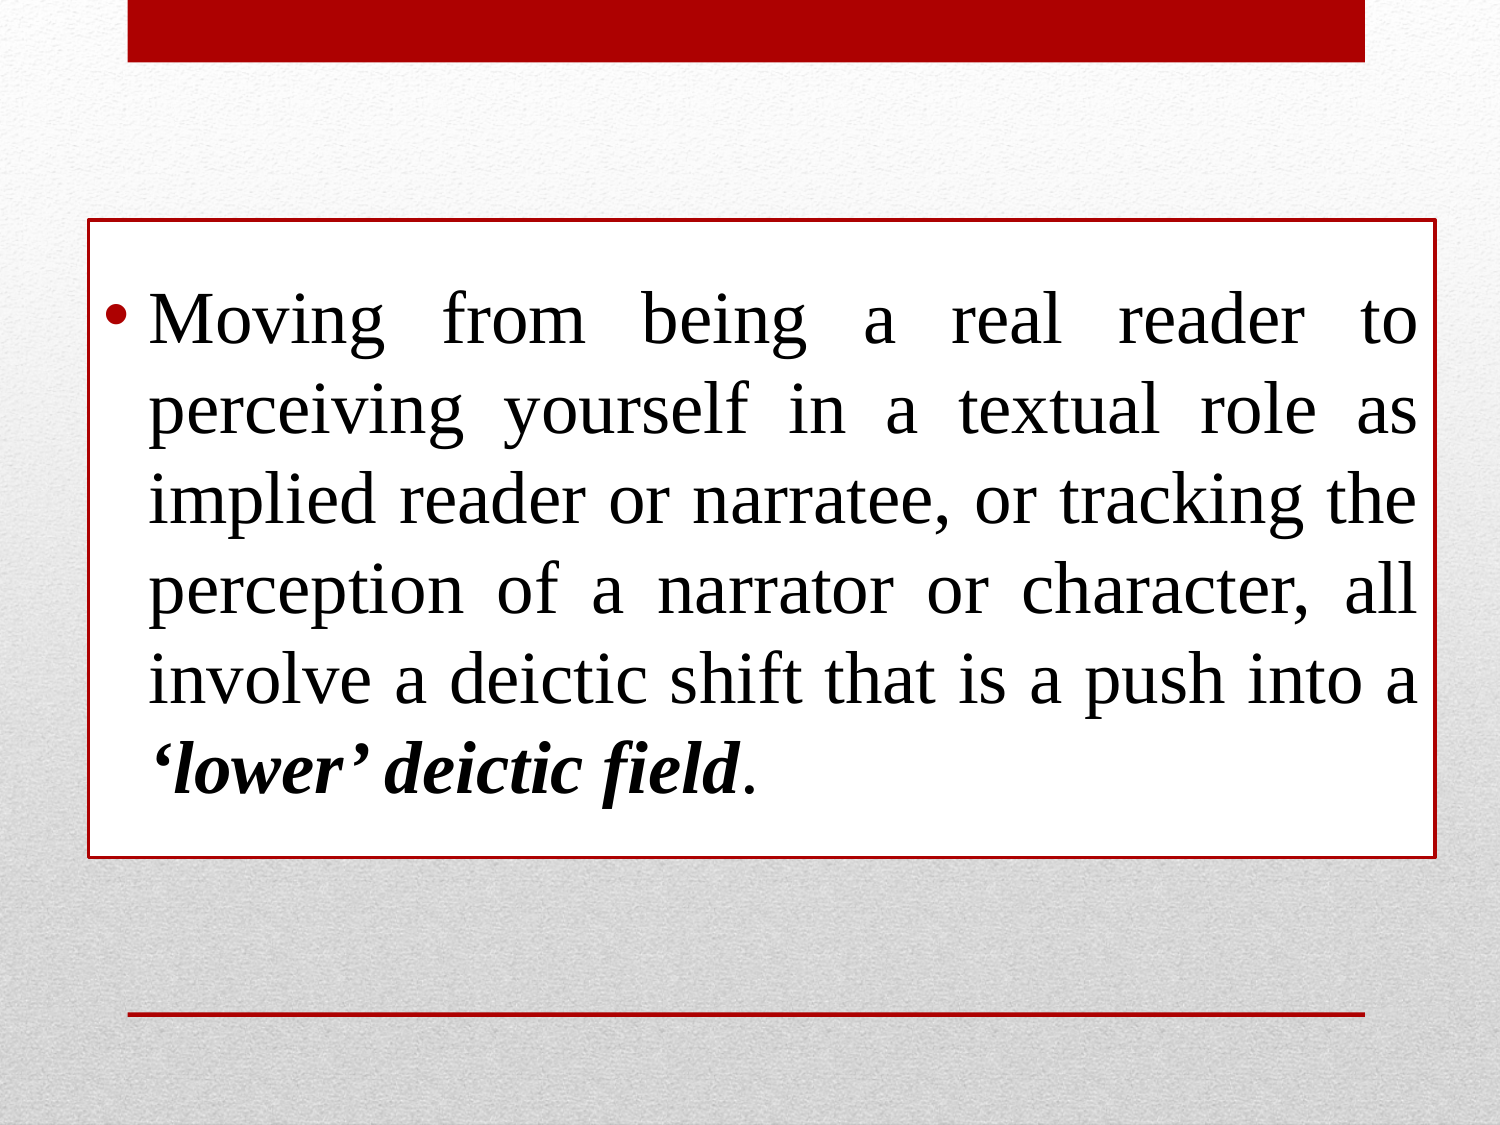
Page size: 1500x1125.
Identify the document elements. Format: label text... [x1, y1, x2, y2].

list Moving from being a real reader to perceiving yourself in a textual role as implied reader or narratee, or tracking the perception of a narrator or character, all involve a deictic shift that is a push into a ‘lower’ deictic field. [87, 218, 1437, 859]
